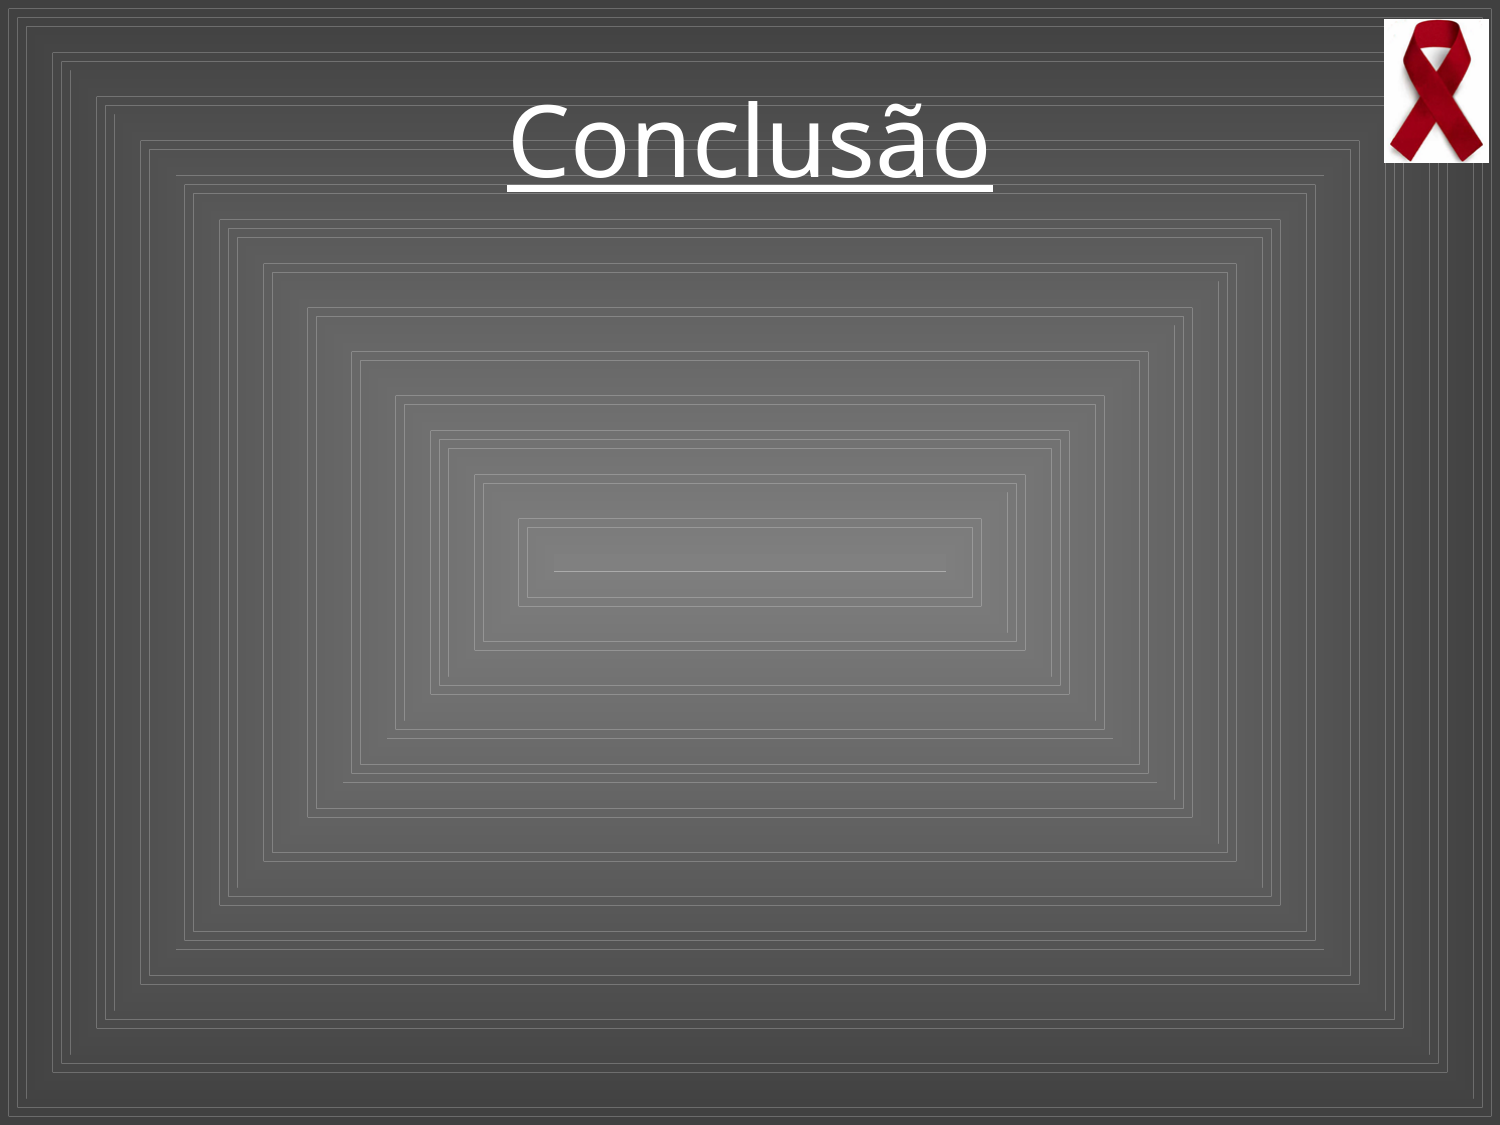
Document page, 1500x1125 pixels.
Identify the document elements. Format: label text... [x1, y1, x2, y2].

picture [1384, 19, 1489, 163]
title Conclusão [112, 19, 1388, 255]
